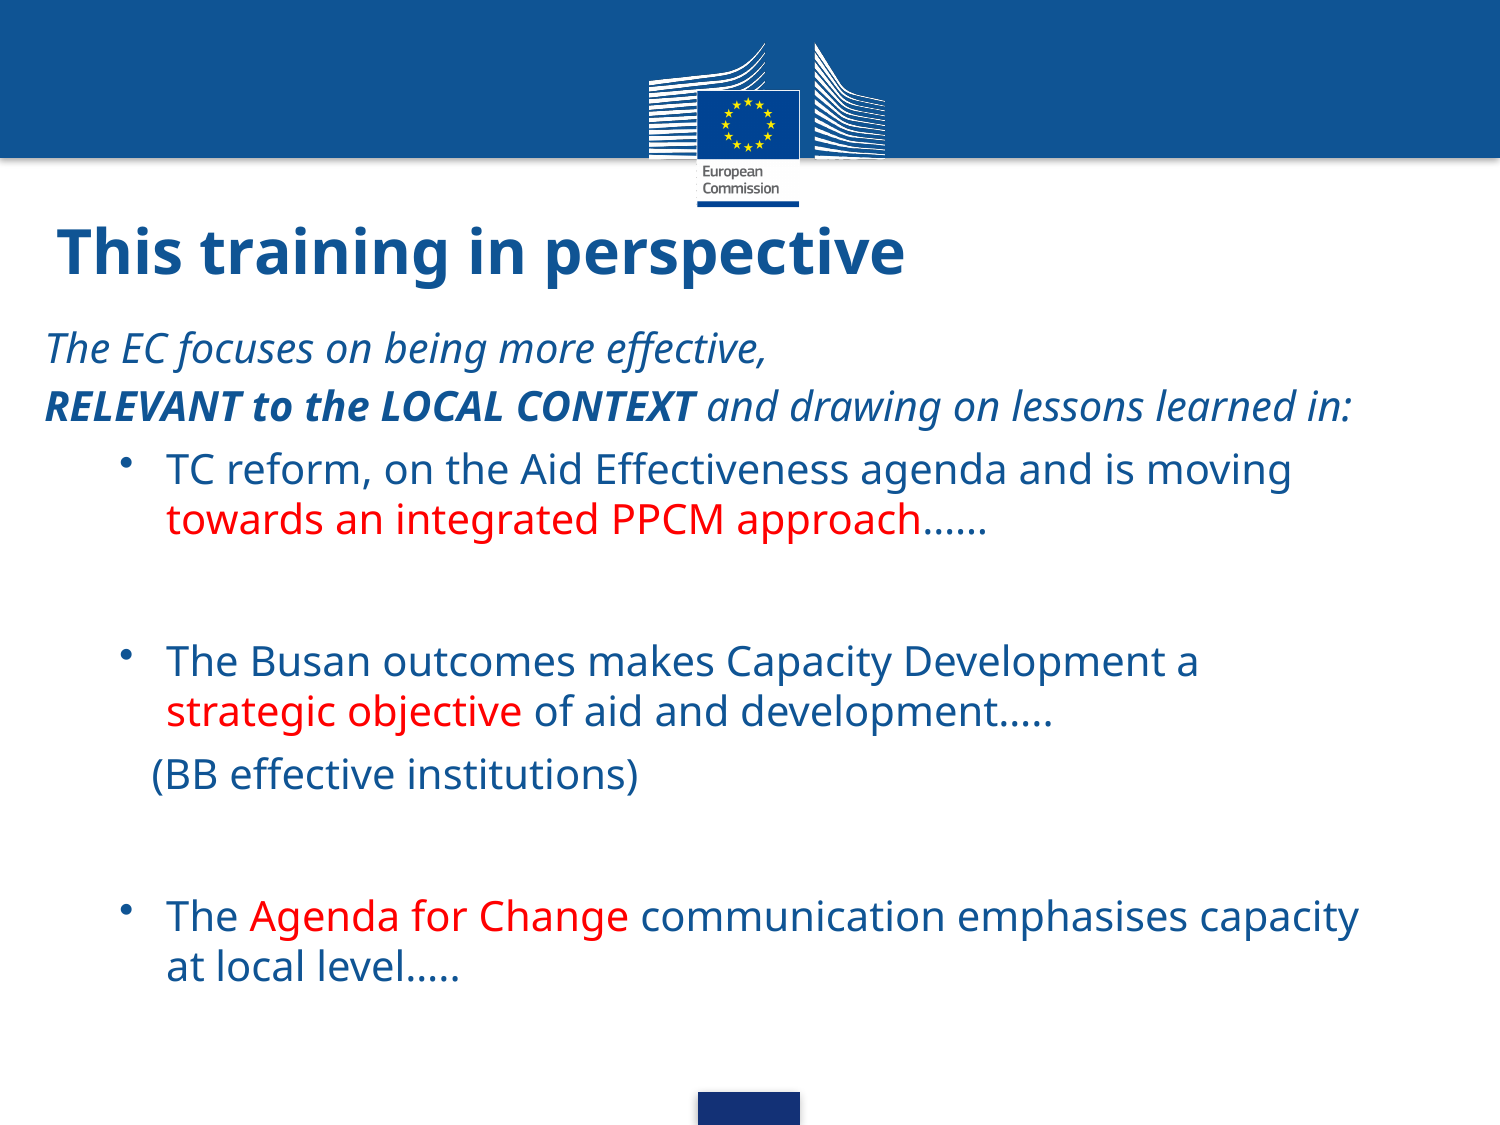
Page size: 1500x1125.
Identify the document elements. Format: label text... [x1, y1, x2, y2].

list The EC focuses on being more effective, RELEVANT to the LOCAL CONTEXT and drawing on lessons learned in: TC reform, on the Aid Effectiveness agenda and is moving towards an integrated PPCM approach…… The Busan outcomes makes Capacity Development a strategic objective of aid and development….. (BB effective institutions) The Agenda for Change communication emphasises capacity at local level….. [29, 314, 1380, 1093]
title This training in perspective [41, 172, 1392, 327]
picture [649, 42, 885, 172]
